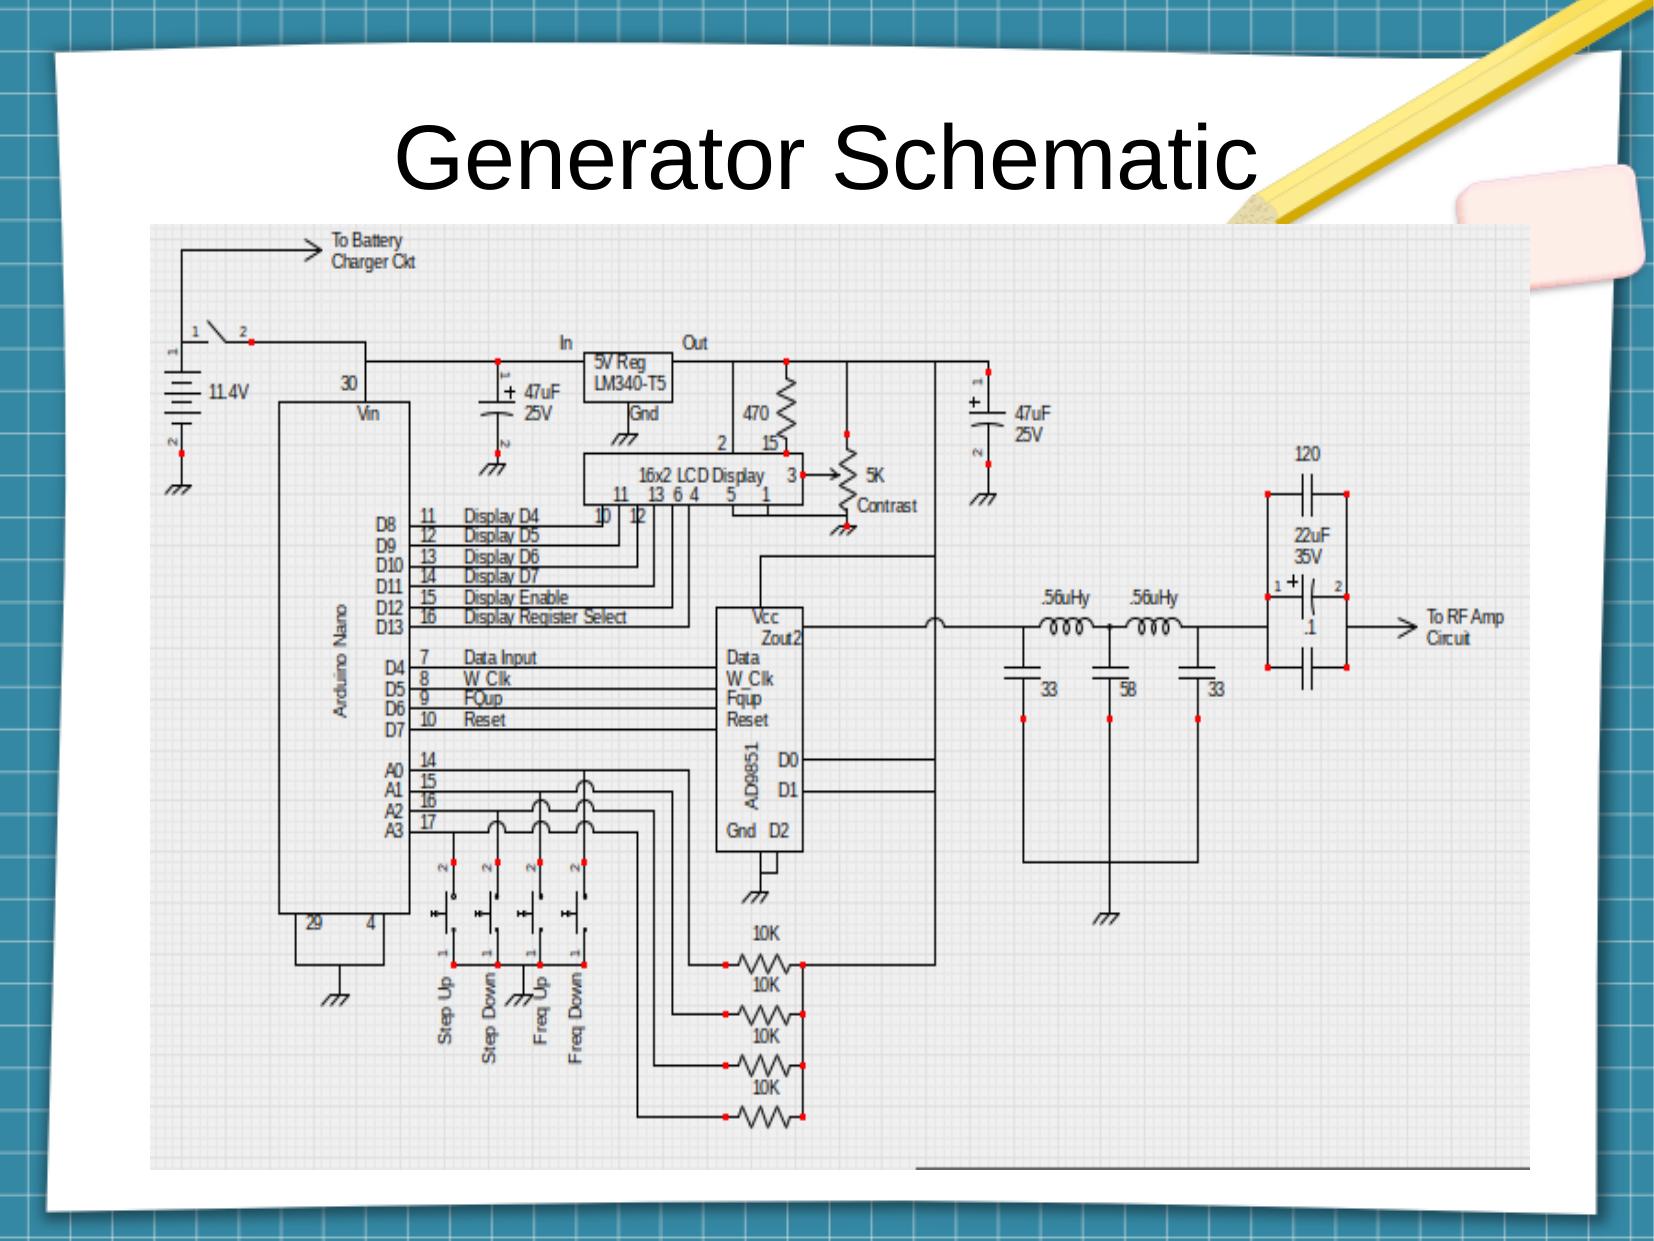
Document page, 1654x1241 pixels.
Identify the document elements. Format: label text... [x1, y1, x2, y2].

picture [0, 0, 1654, 1241]
text_box Generator Schematic [82, 97, 1571, 208]
